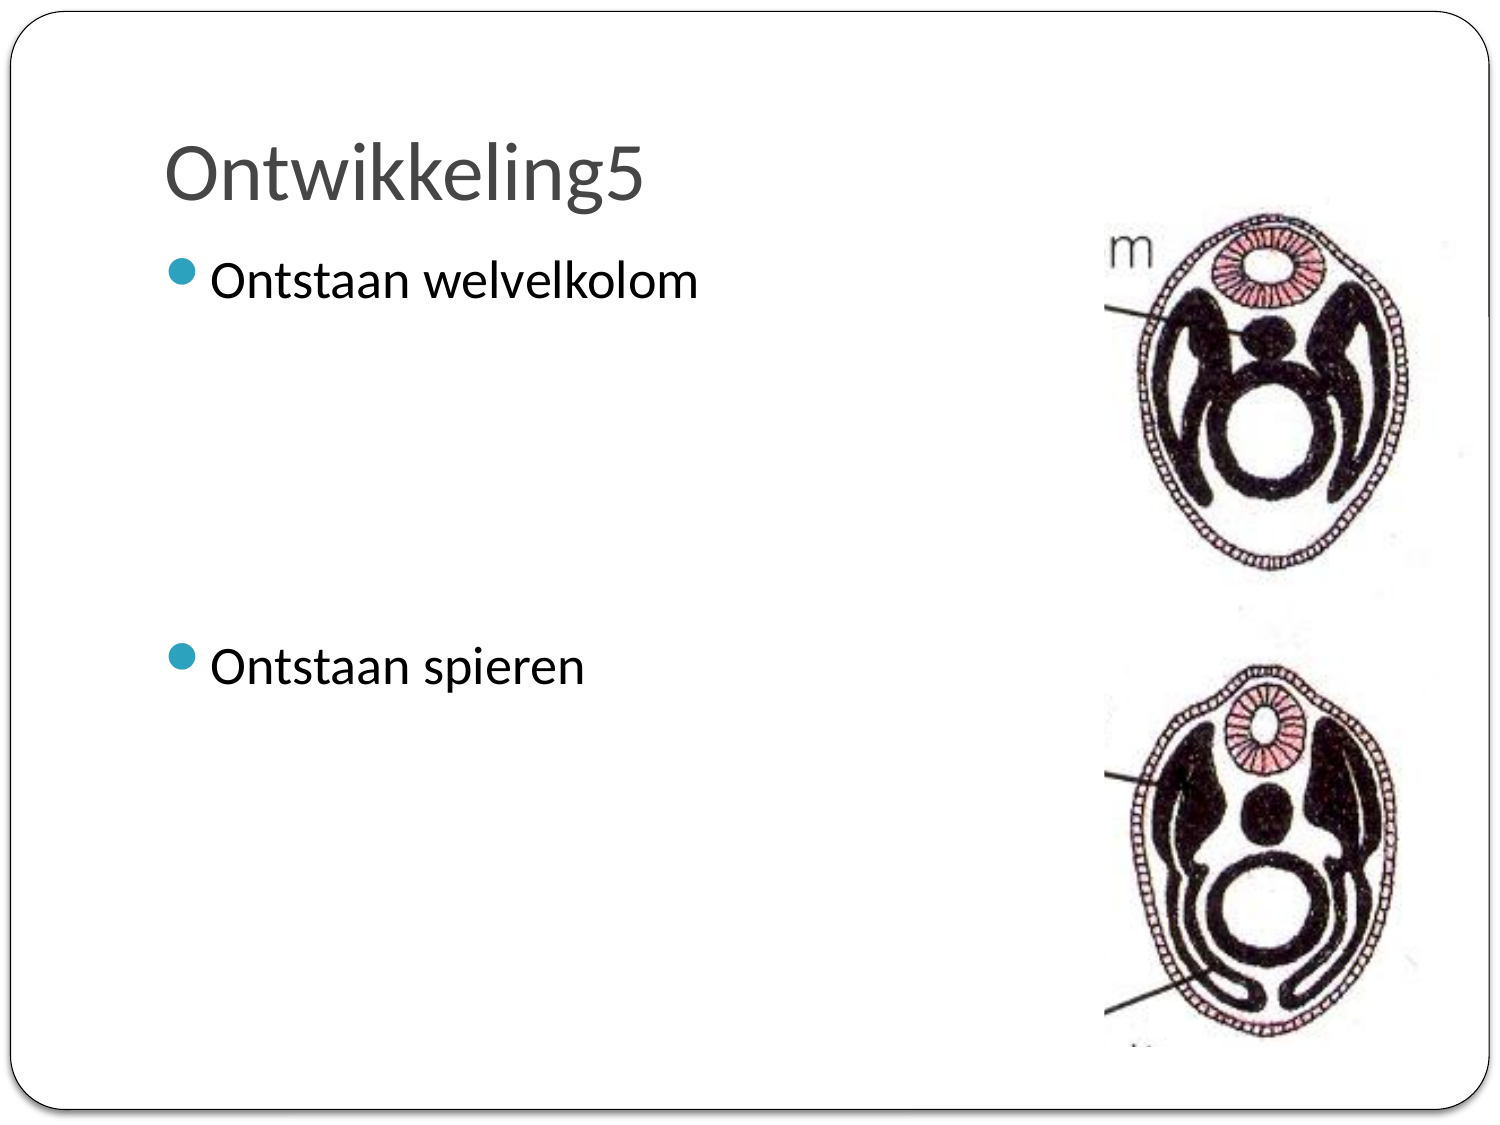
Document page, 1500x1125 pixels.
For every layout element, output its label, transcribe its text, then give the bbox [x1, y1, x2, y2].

title Ontwikkeling5 [150, 45, 1425, 233]
picture [1104, 196, 1476, 1048]
list Ontstaan welvelkolom Ontstaan spieren [150, 237, 1098, 988]
